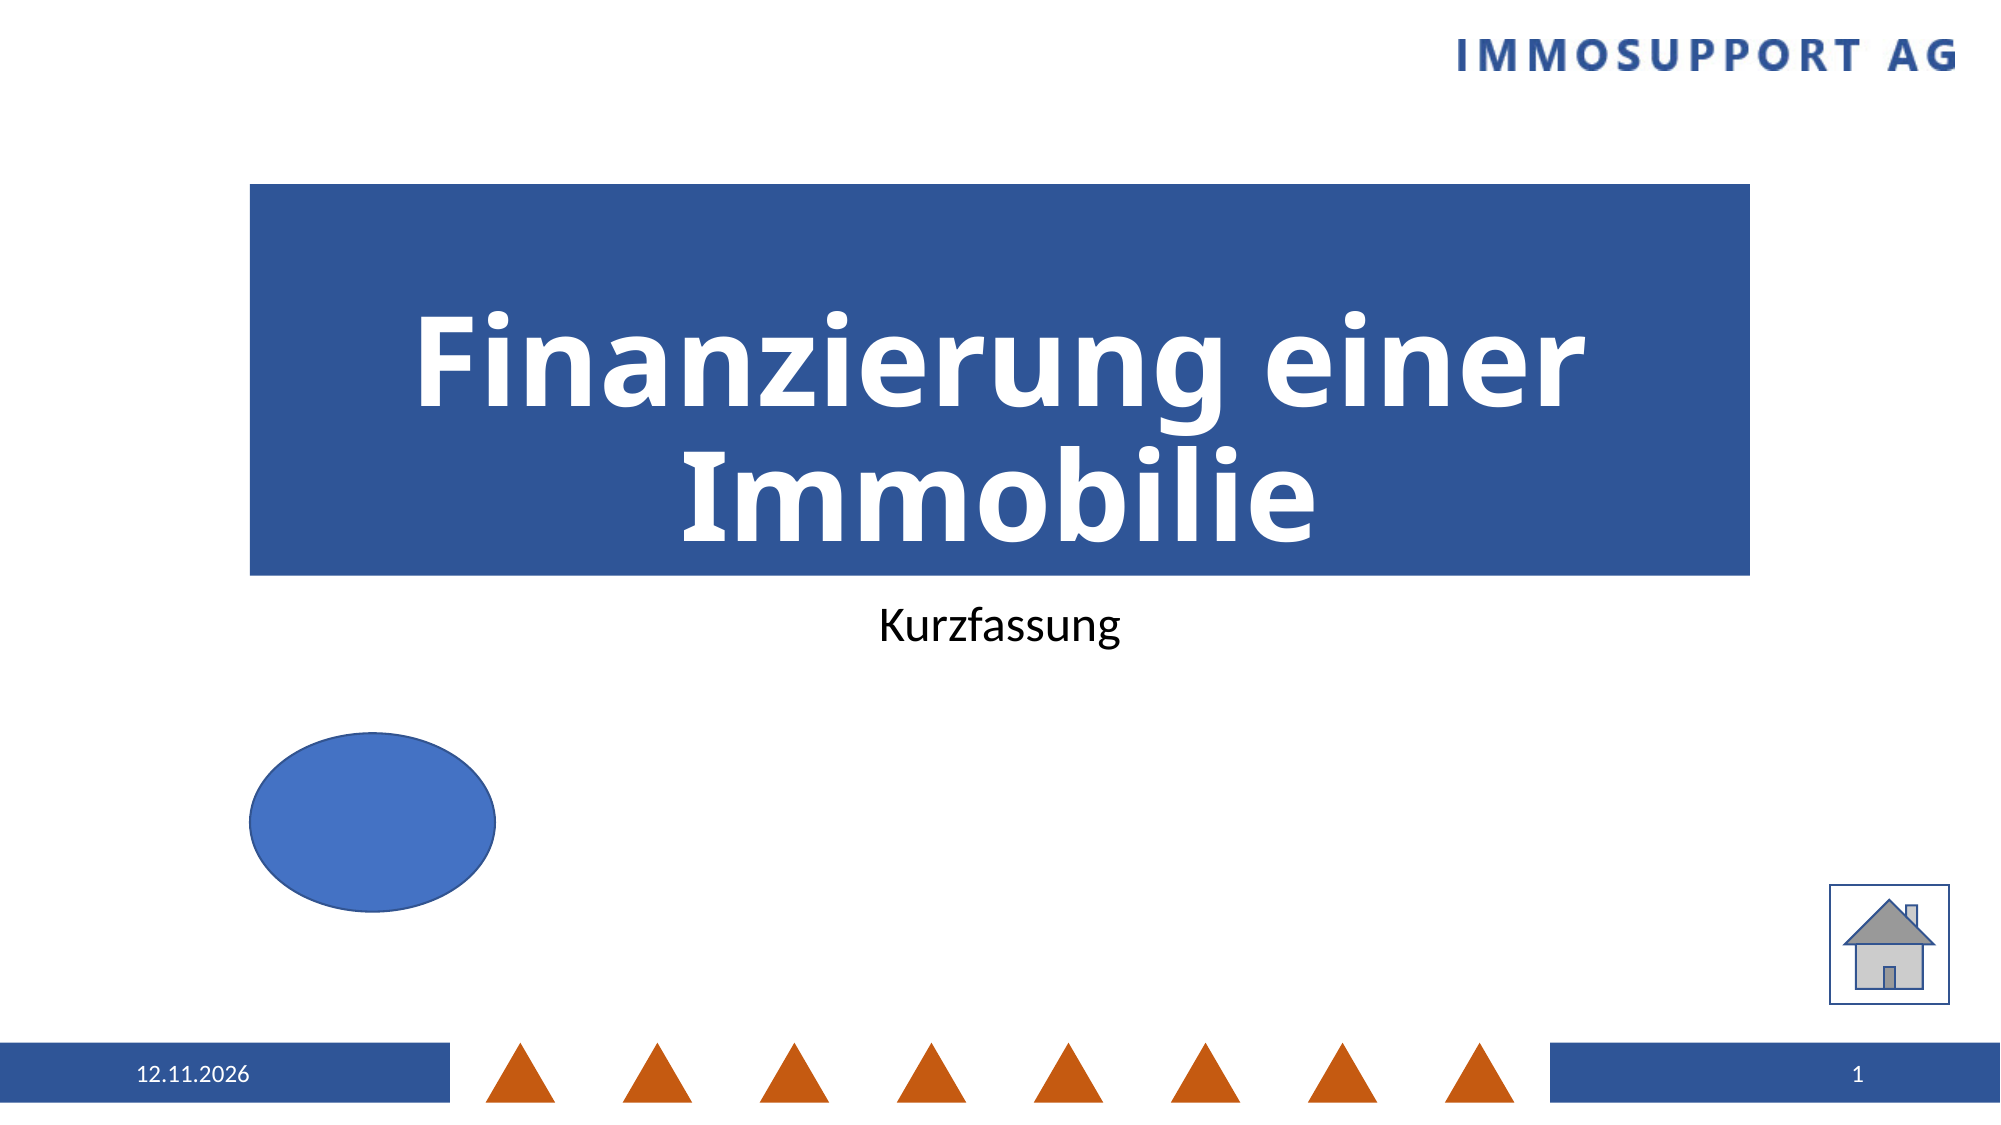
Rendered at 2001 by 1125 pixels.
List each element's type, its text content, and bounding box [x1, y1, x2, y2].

title Finanzierung einer Immobilie [249, 184, 1750, 576]
subtitle Kurzfassung [249, 590, 1750, 863]
text_box [1306, 1040, 1380, 1104]
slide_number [0, 1042, 450, 1103]
picture [1458, 39, 1955, 71]
text_box [1169, 1040, 1243, 1104]
text_box [1031, 1040, 1106, 1104]
text_box [894, 1040, 969, 1104]
text_box [483, 1040, 557, 1104]
text_box [620, 1040, 694, 1104]
text_box [1443, 1040, 1517, 1104]
slide_number 1 [1550, 1042, 2000, 1103]
text_box [248, 732, 497, 913]
text_box [1829, 884, 1950, 1005]
text_box [757, 1040, 831, 1104]
